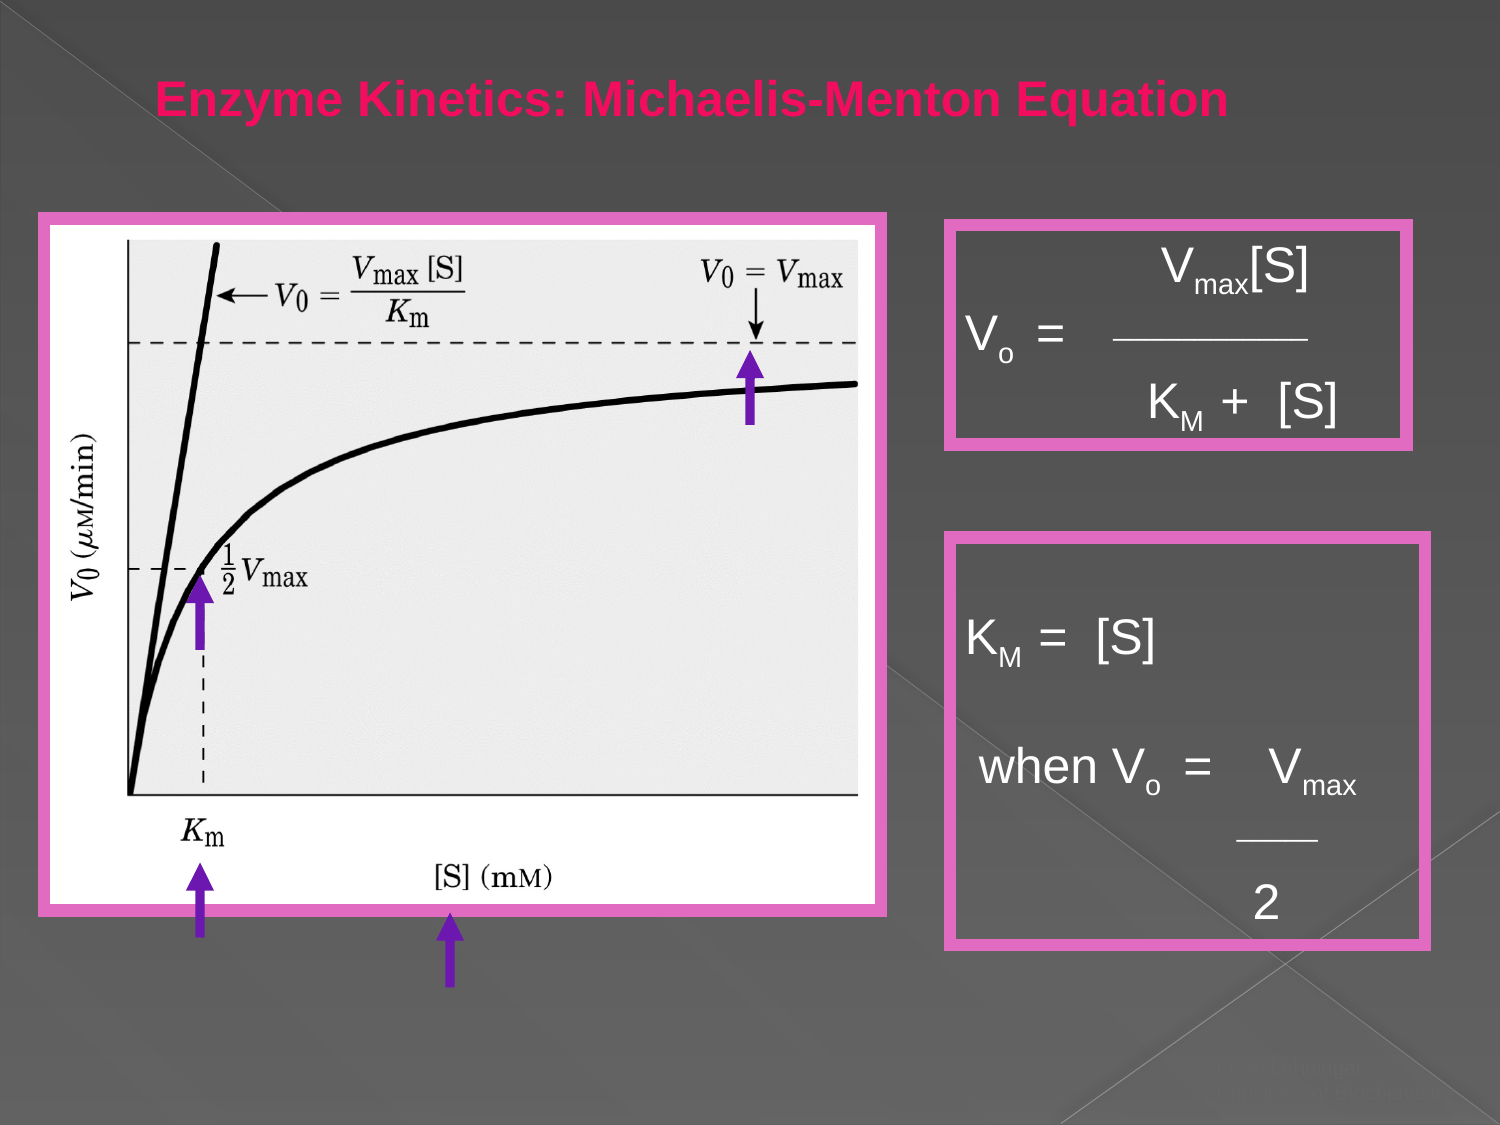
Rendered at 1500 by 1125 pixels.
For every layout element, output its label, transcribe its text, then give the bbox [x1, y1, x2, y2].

text_box [887, 437, 946, 513]
text_box KM = [S] when Vo = Vmax _____ 2 [950, 537, 1425, 946]
text_box [443, 912, 457, 988]
text_box Vmax[S] Vo = ____________ KM + [S] [950, 224, 1407, 445]
text_box From Lehninger Principles of Biochemistry [1201, 1047, 1469, 1113]
picture [49, 224, 876, 905]
text_box Enzyme Kinetics: Michaelis-Menton Equation [139, 58, 1246, 194]
text_box [1089, 437, 1278, 513]
